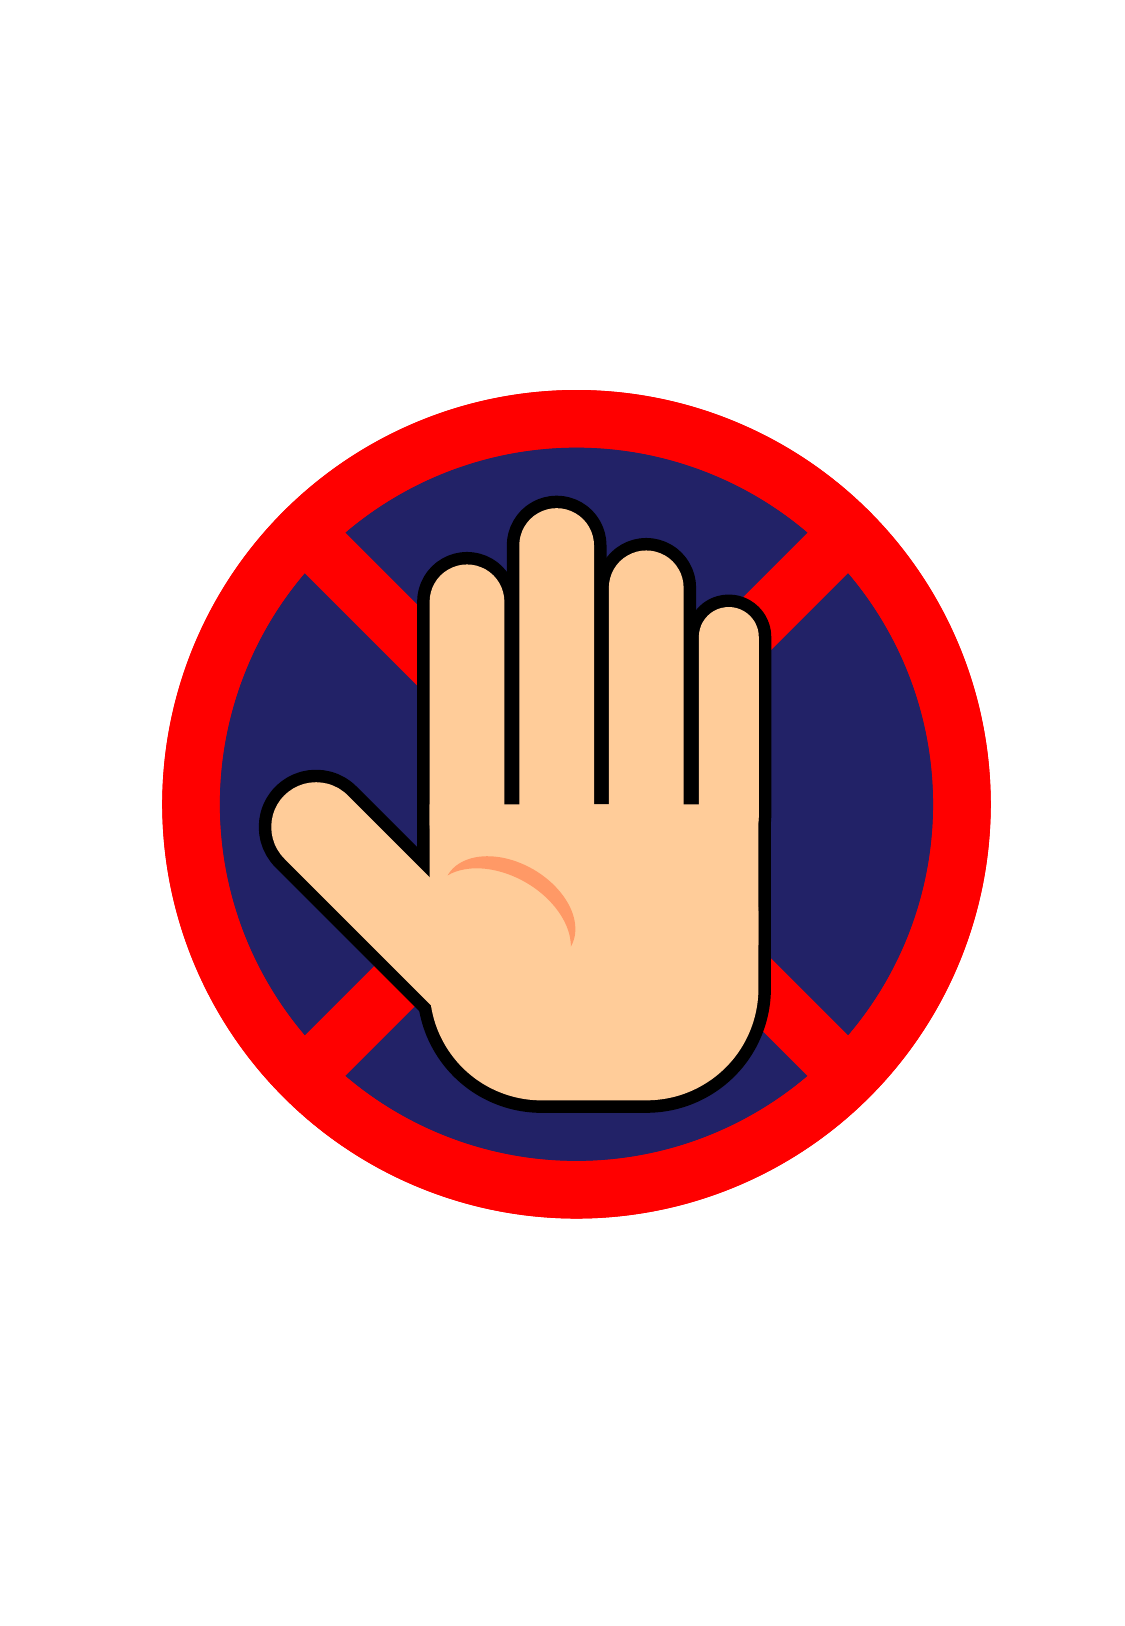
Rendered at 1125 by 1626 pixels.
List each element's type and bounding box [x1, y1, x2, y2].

text_box [161, 389, 991, 1219]
